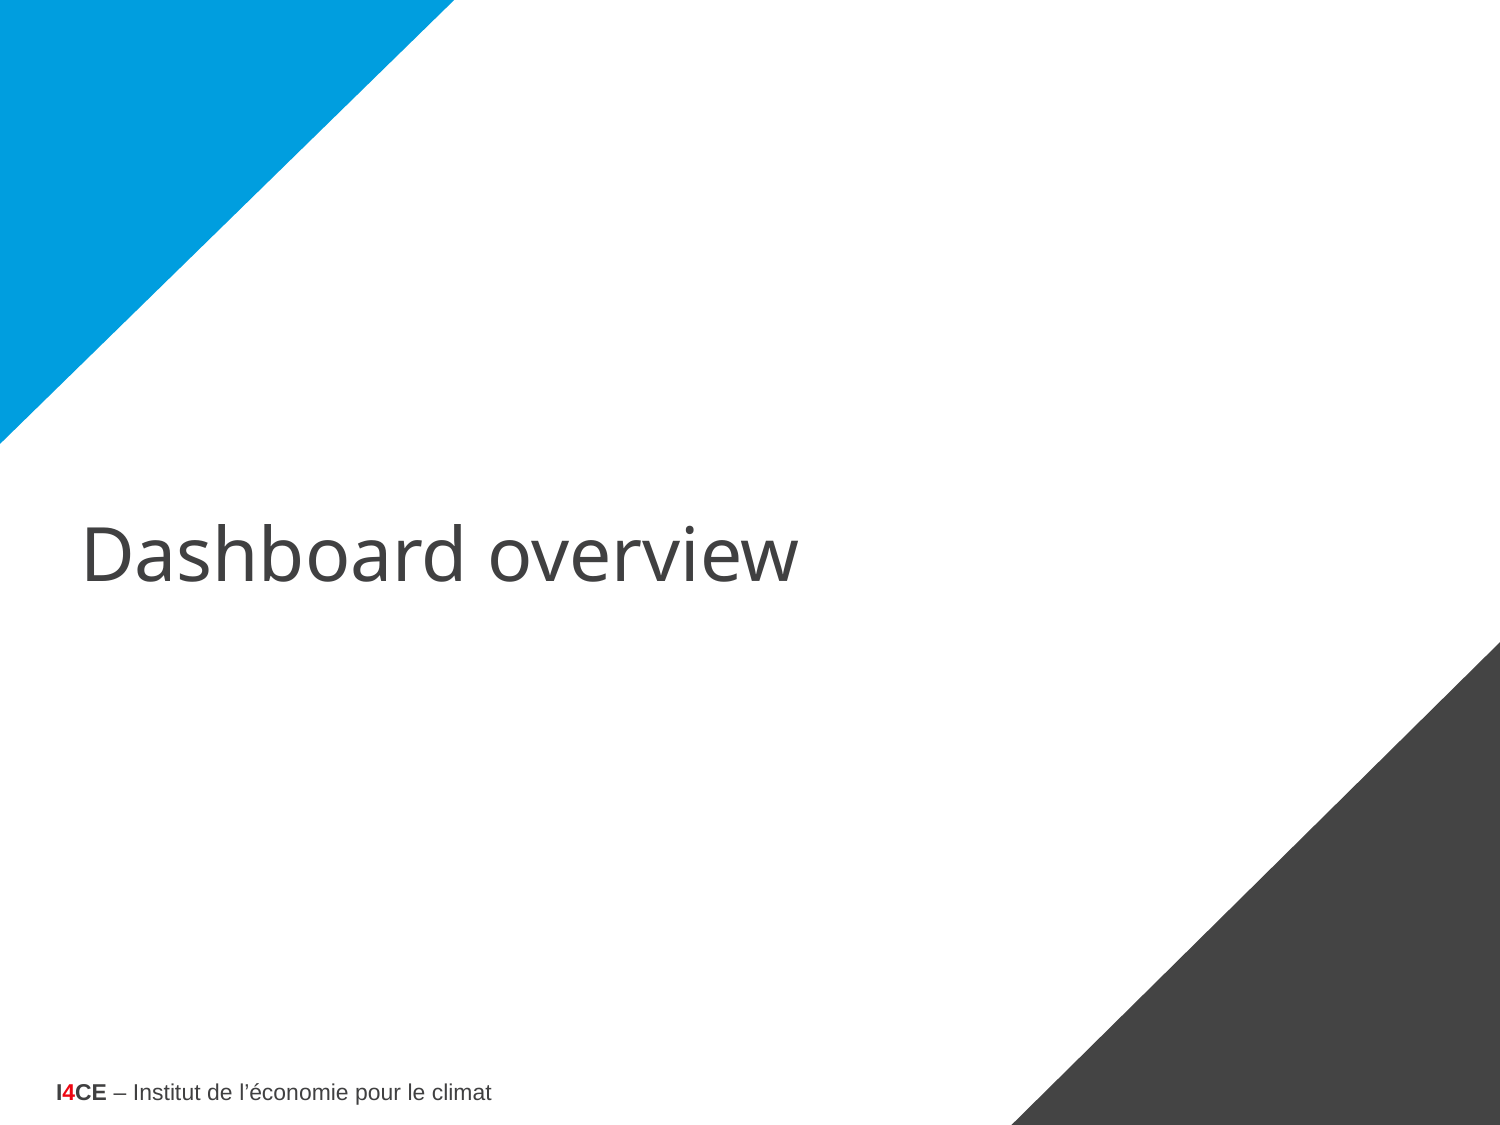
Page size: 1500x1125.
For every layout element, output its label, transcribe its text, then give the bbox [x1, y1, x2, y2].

title Dashboard overview [64, 457, 1436, 646]
